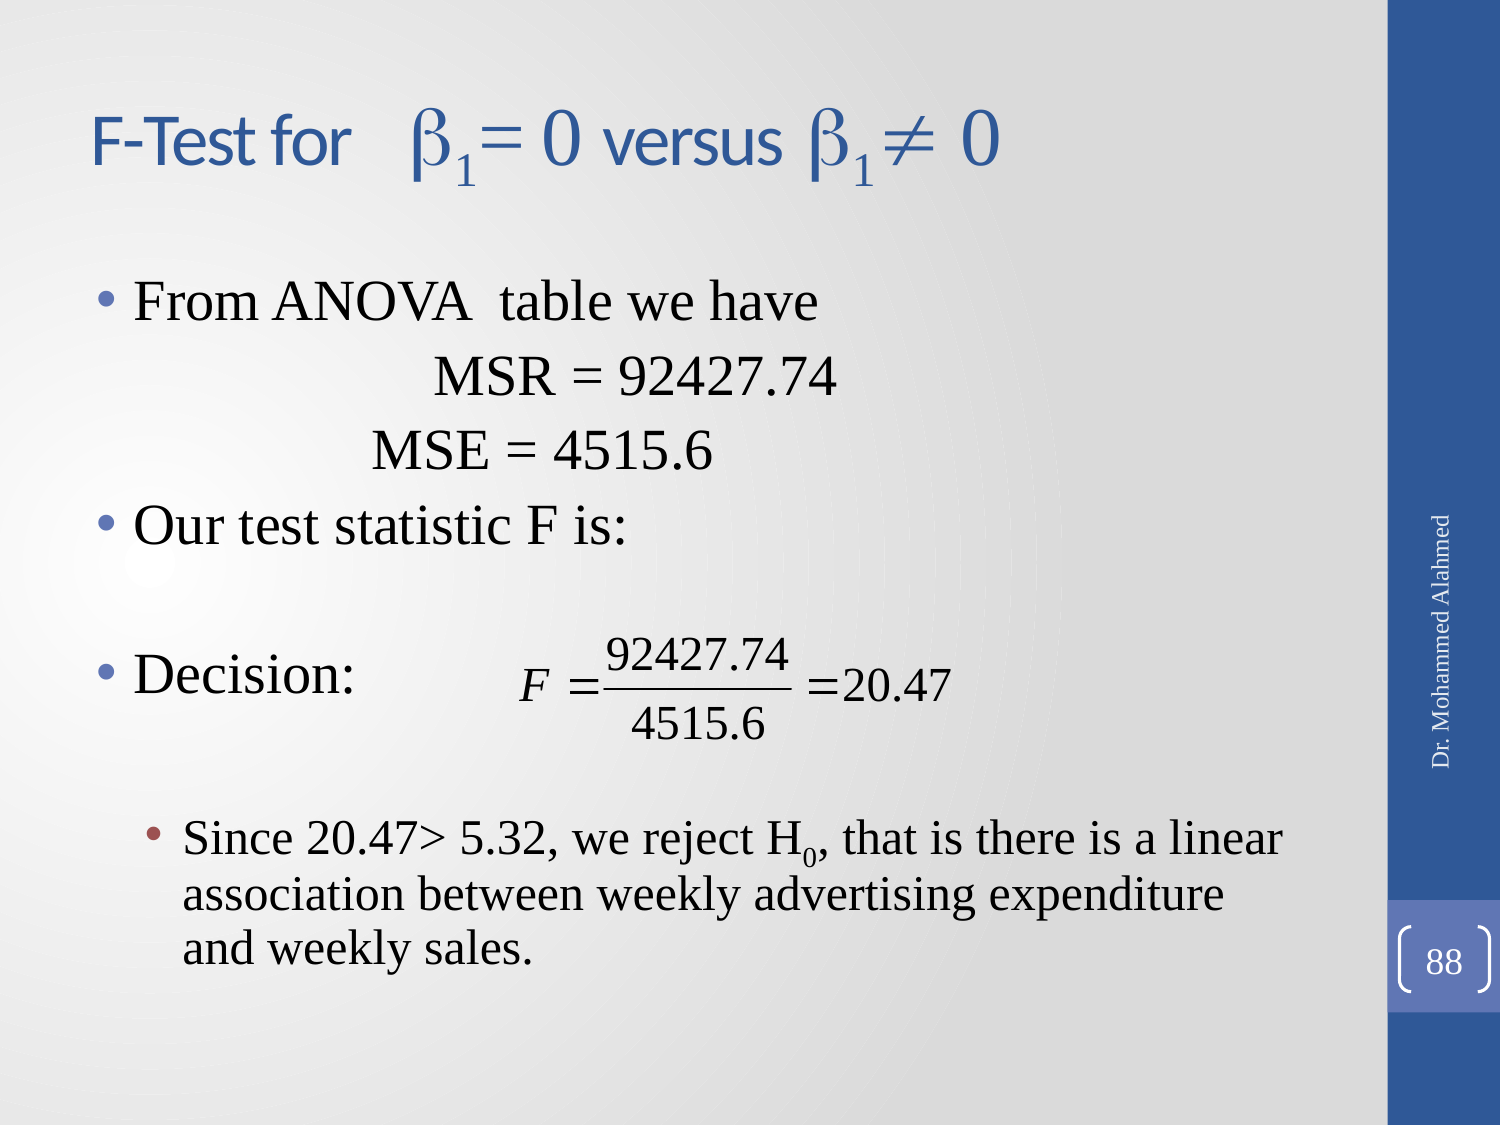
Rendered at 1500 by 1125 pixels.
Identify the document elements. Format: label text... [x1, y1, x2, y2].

footer Dr. Mohammed Alahmed [1408, 500, 1469, 889]
slide_number 88 [1397, 925, 1492, 994]
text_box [509, 622, 963, 751]
title F-Test for 1= 0 versus 1 0 [75, 45, 1325, 233]
list From ANOVA table we have MSR = 92427.74 MSE = 4515.6 Our test statistic F is: Decision: Since 20.47> 5.32, we reject H0, that is there is a linear association between weekly advertising expenditure and weekly sales. [62, 262, 1313, 1050]
